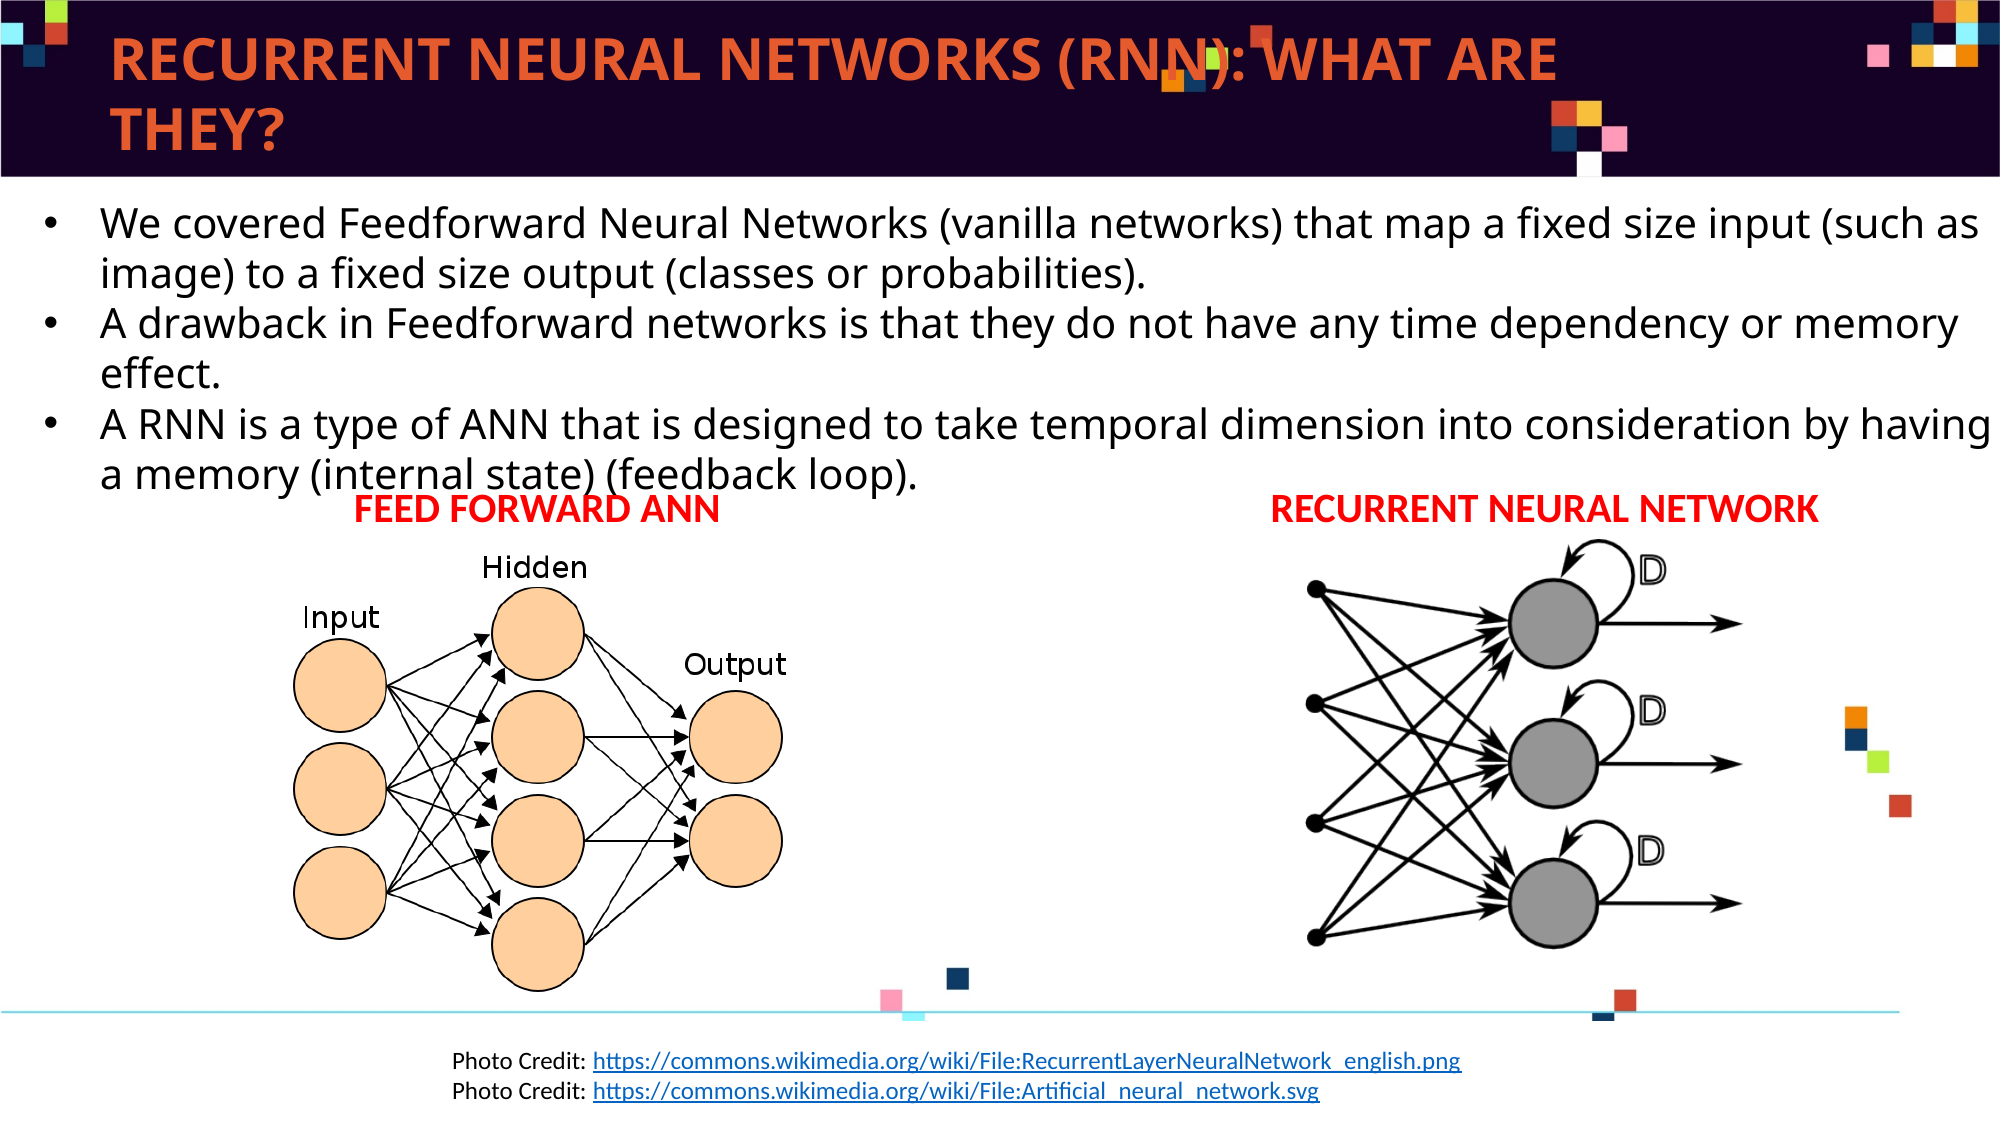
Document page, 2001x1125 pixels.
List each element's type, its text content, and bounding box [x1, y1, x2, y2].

picture [0, 0, 2000, 1021]
text_box Photo Credit: https://commons.wikimedia.org/wiki/File:RecurrentLayerNeuralNetwork_english.png Photo Credit: https://commons.wikimedia.org/wiki/File:Artificial_neural_network.svg [437, 1037, 1685, 1125]
